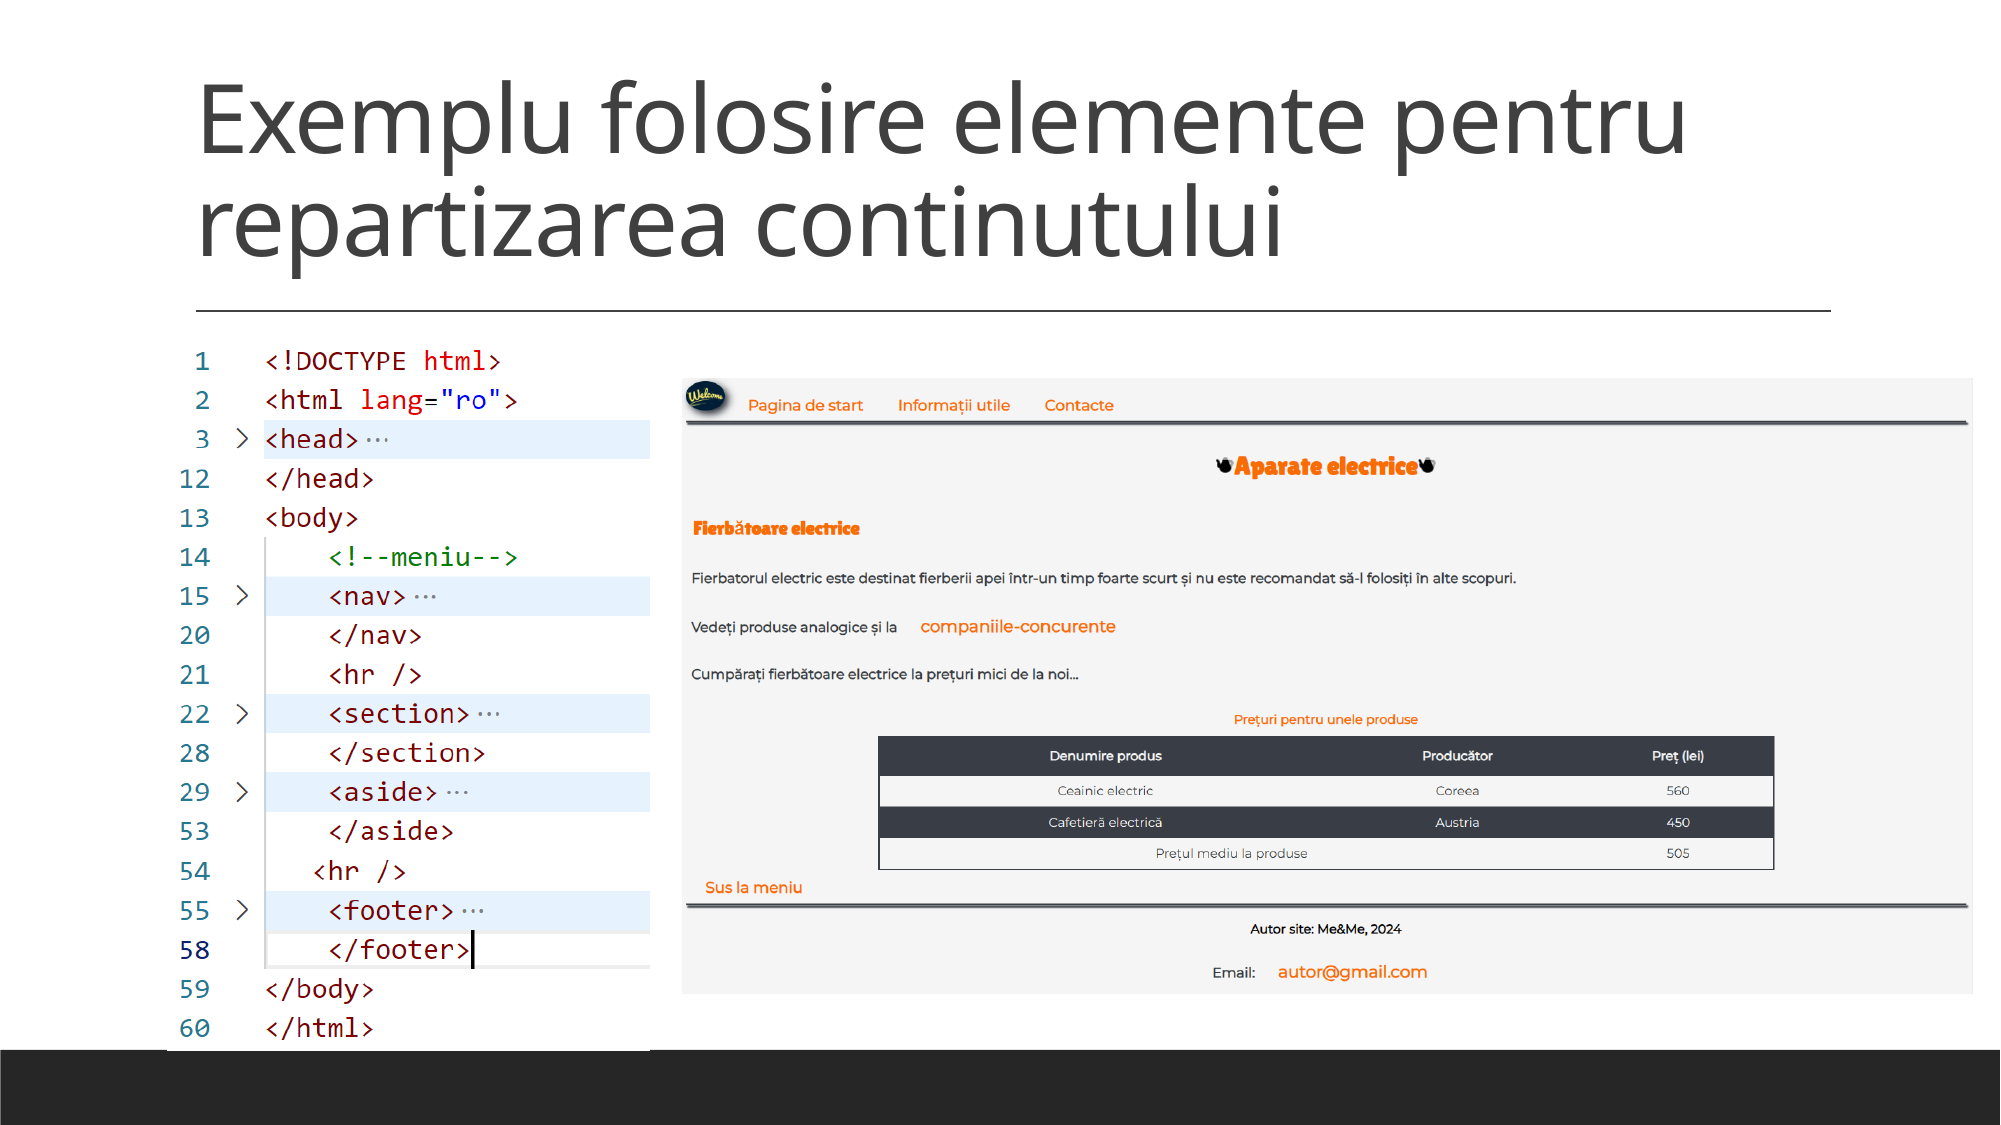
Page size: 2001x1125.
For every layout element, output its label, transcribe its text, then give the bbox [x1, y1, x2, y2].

picture [167, 340, 651, 1052]
title Exemplu folosire elemente pentru repartizarea continutului [180, 47, 1830, 285]
picture [681, 378, 1974, 995]
